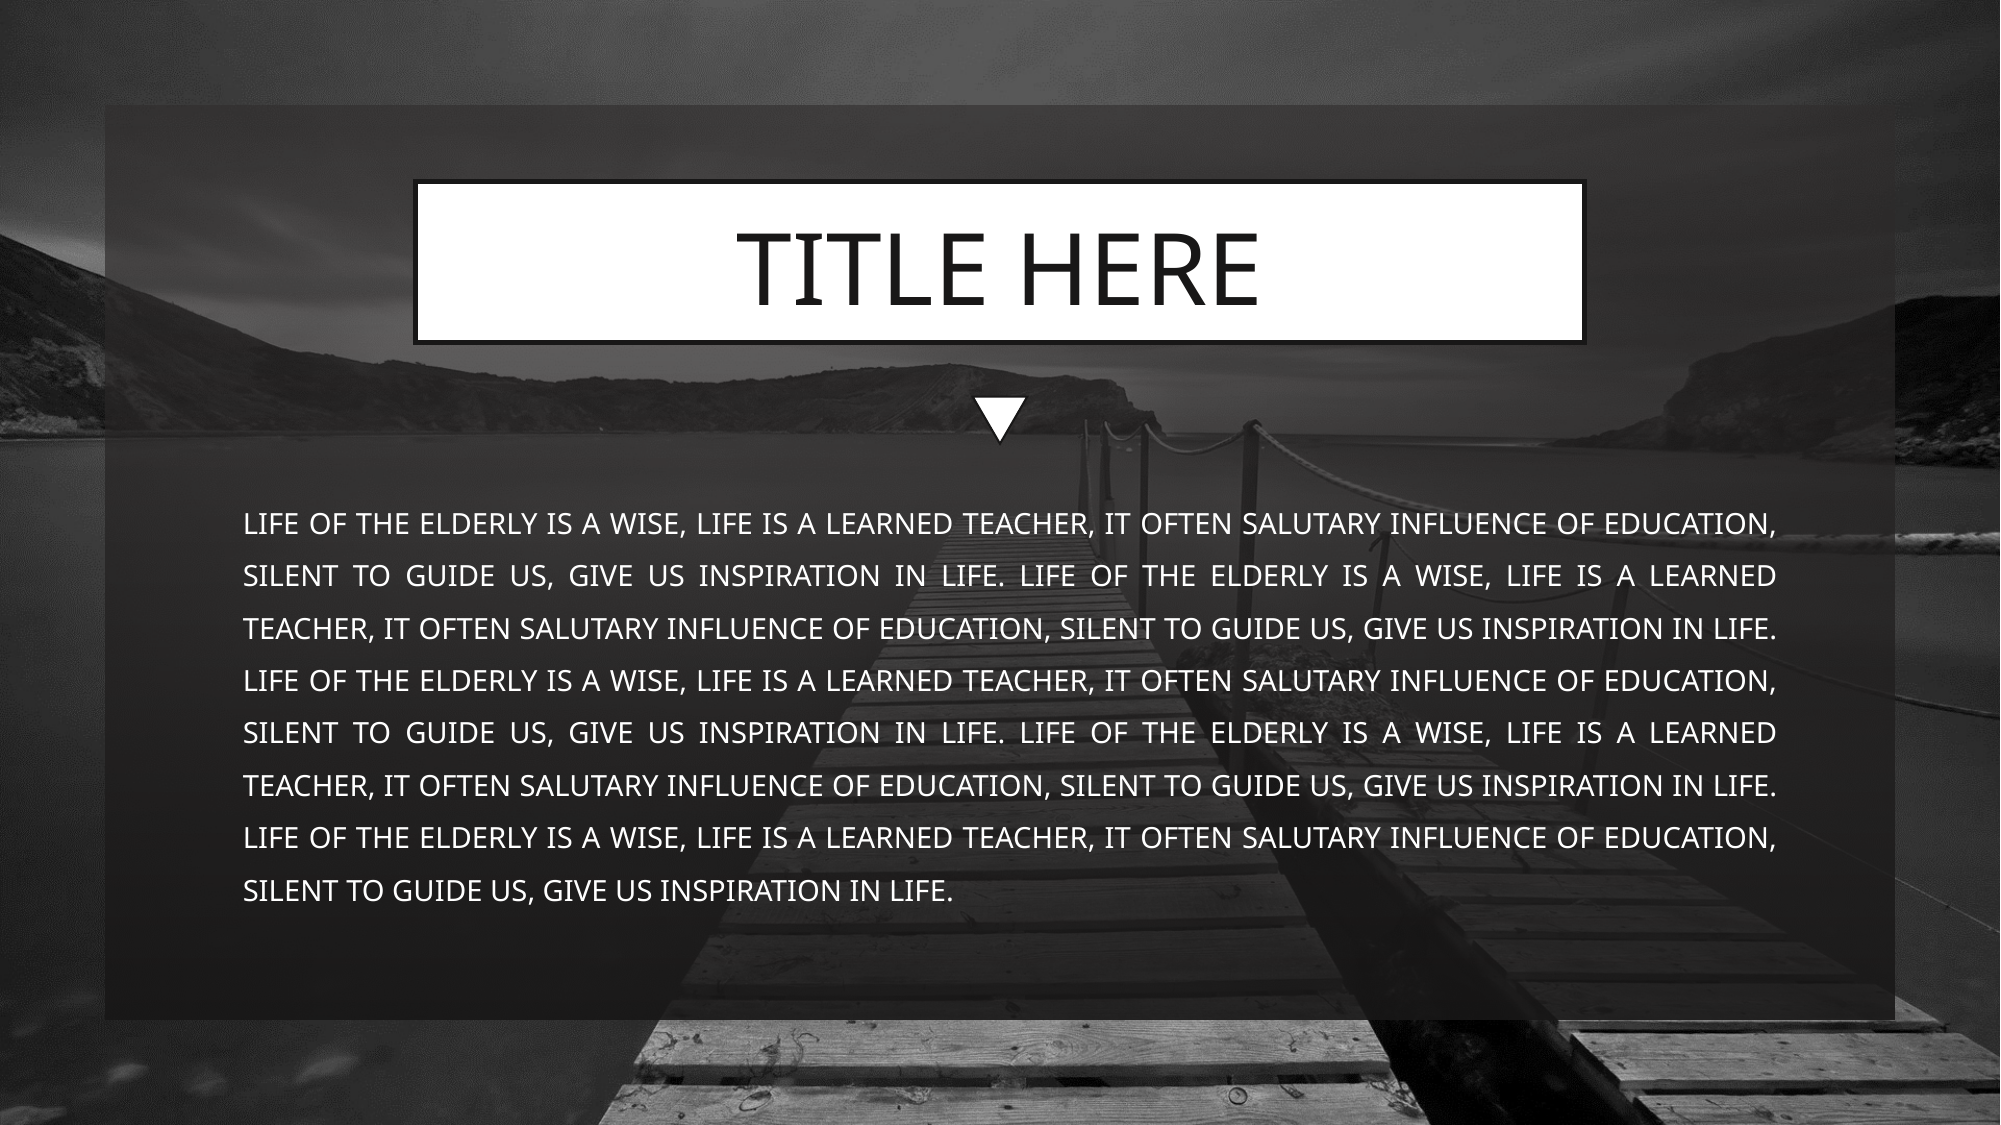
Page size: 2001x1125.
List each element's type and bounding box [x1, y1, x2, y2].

picture [0, 0, 2000, 1125]
text_box [415, 181, 1585, 343]
